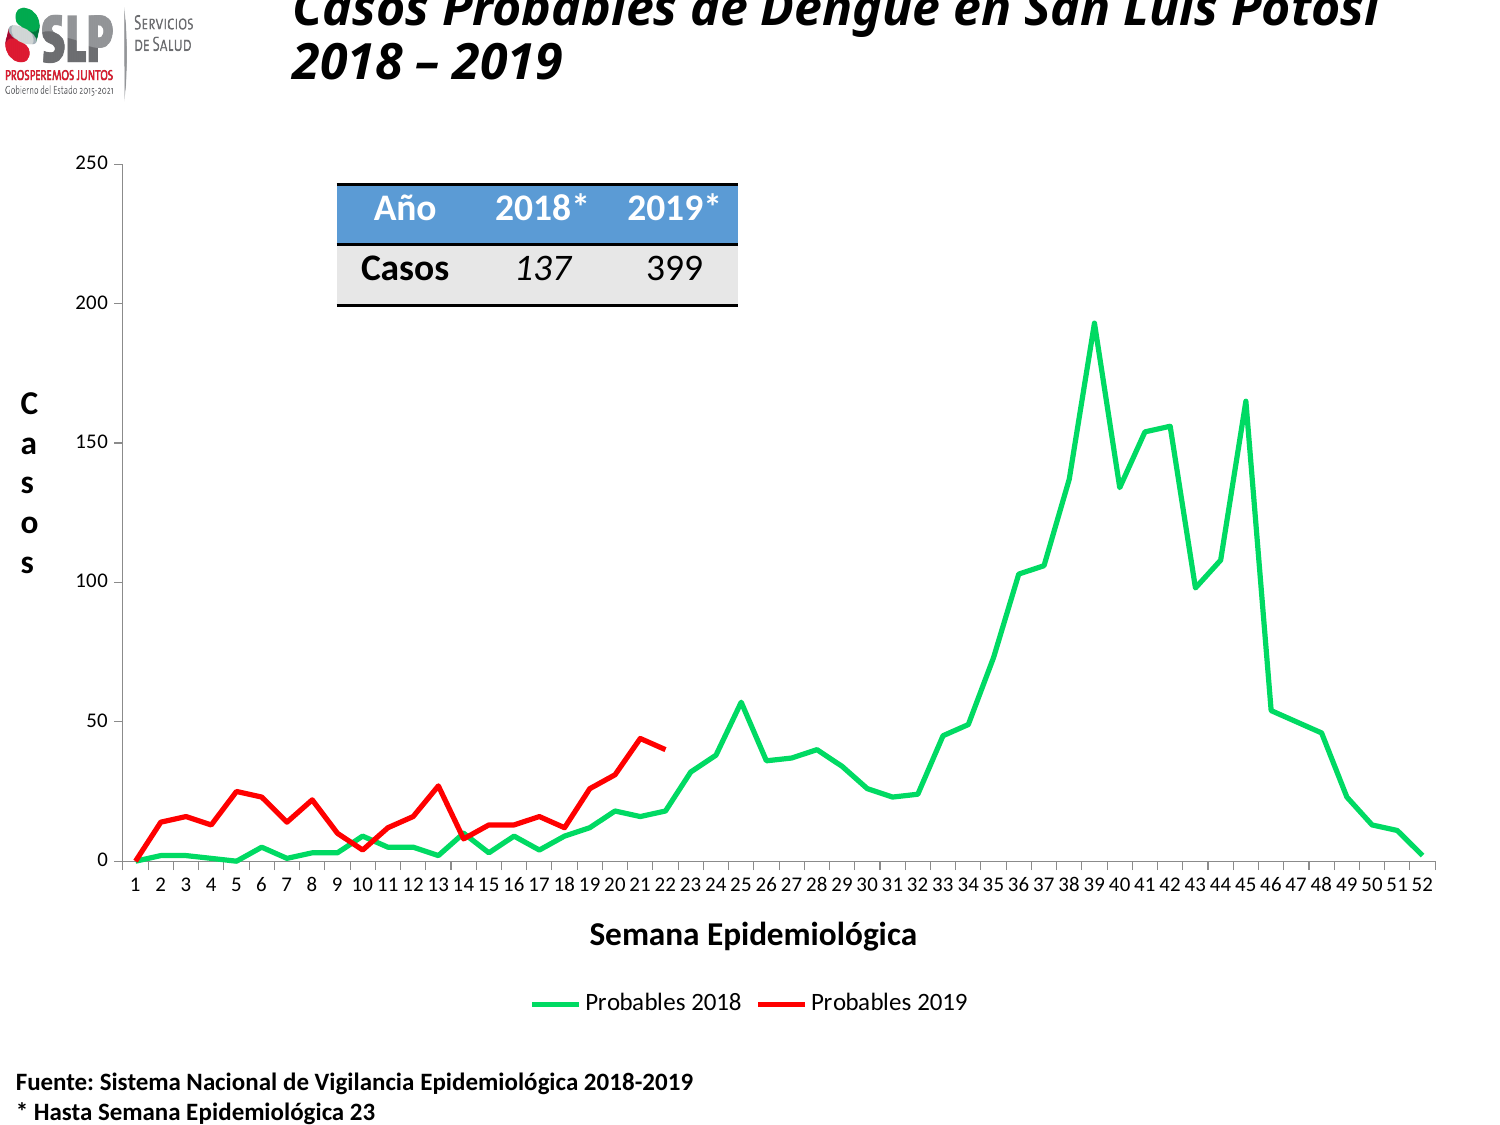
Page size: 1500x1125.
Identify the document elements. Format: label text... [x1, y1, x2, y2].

title Casos Probables de Dengue en San Luis Potosí 2018 – 2019 [277, 30, 1500, 102]
text_box Casos [5, 373, 49, 588]
picture [5, 7, 193, 102]
chart [49, 137, 1450, 1024]
text_box Fuente: Sistema Nacional de Vigilancia Epidemiológica 2018-2019 * Hasta Semana Epidemiológica 23 [1, 1058, 710, 1125]
